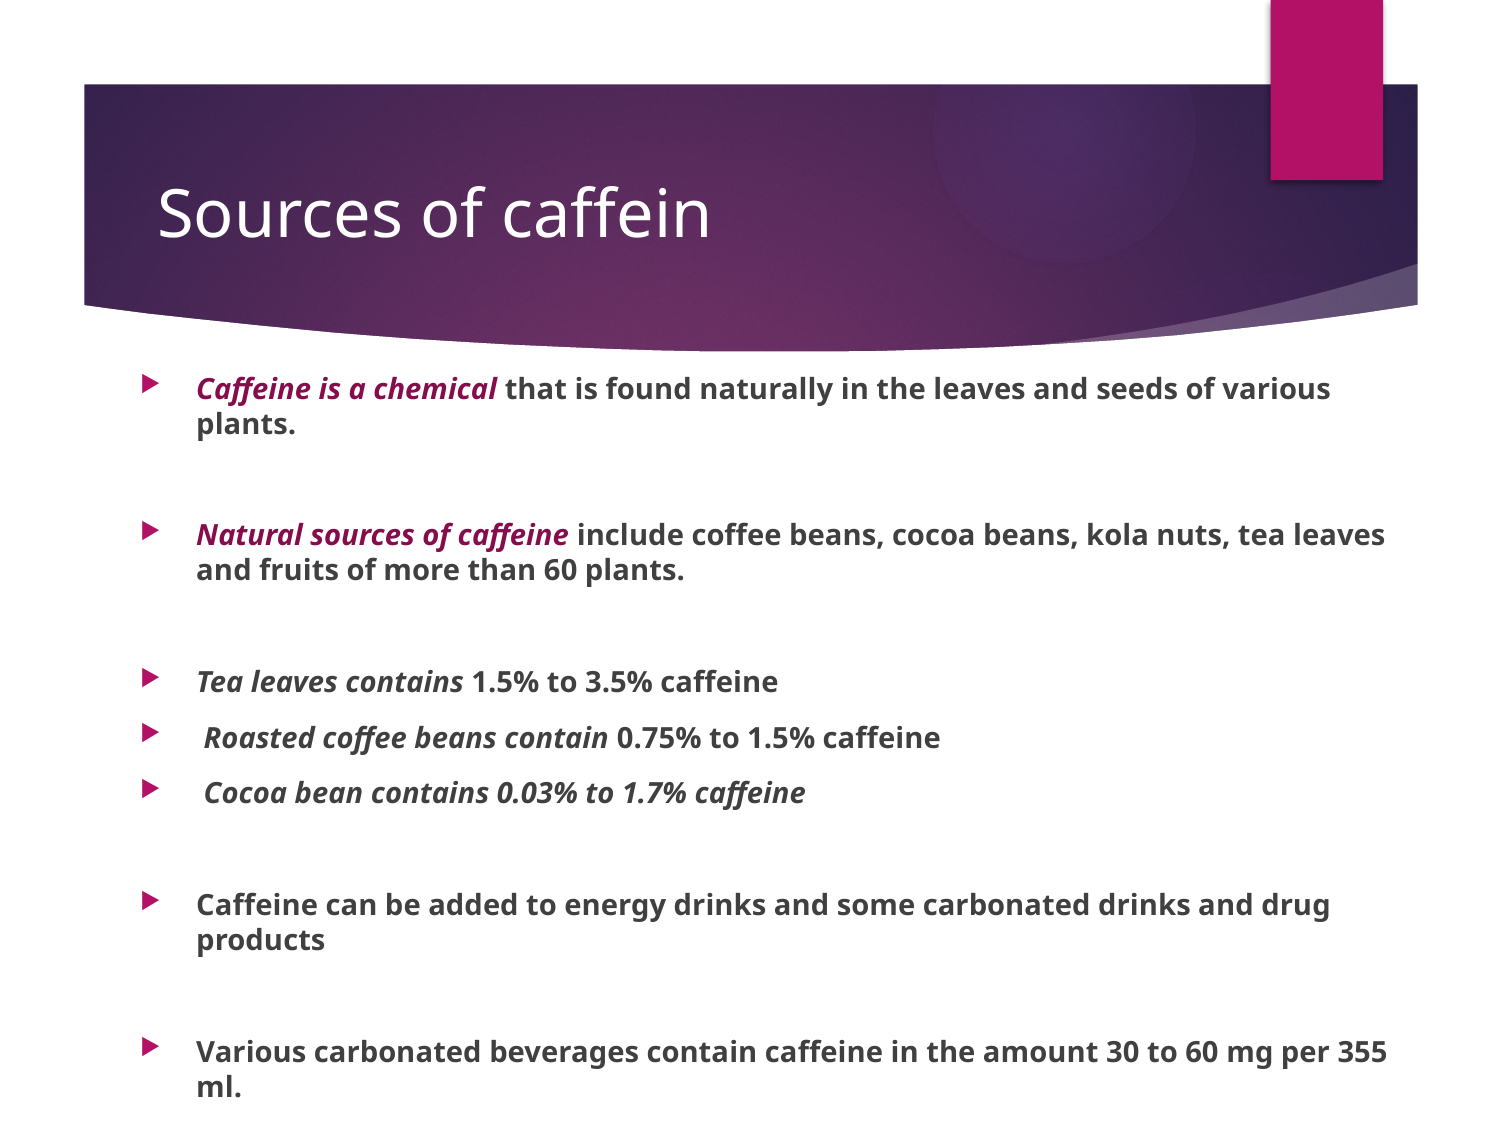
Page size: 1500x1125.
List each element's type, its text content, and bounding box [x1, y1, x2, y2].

list Caffeine is a chemical that is found naturally in the leaves and seeds of various plants. Natural sources of caffeine include coffee beans, cocoa beans, kola nuts, tea leaves and fruits of more than 60 plants. Tea leaves contains 1.5% to 3.5% caffeine Roasted coffee beans contain 0.75% to 1.5% caffeine Cocoa bean contains 0.03% to 1.7% caffeine Caffeine can be added to energy drinks and some carbonated drinks and drug products Various carbonated beverages contain caffeine in the amount 30 to 60 mg per 355 ml. [125, 362, 1434, 992]
title Sources of caffein [142, 152, 1183, 269]
